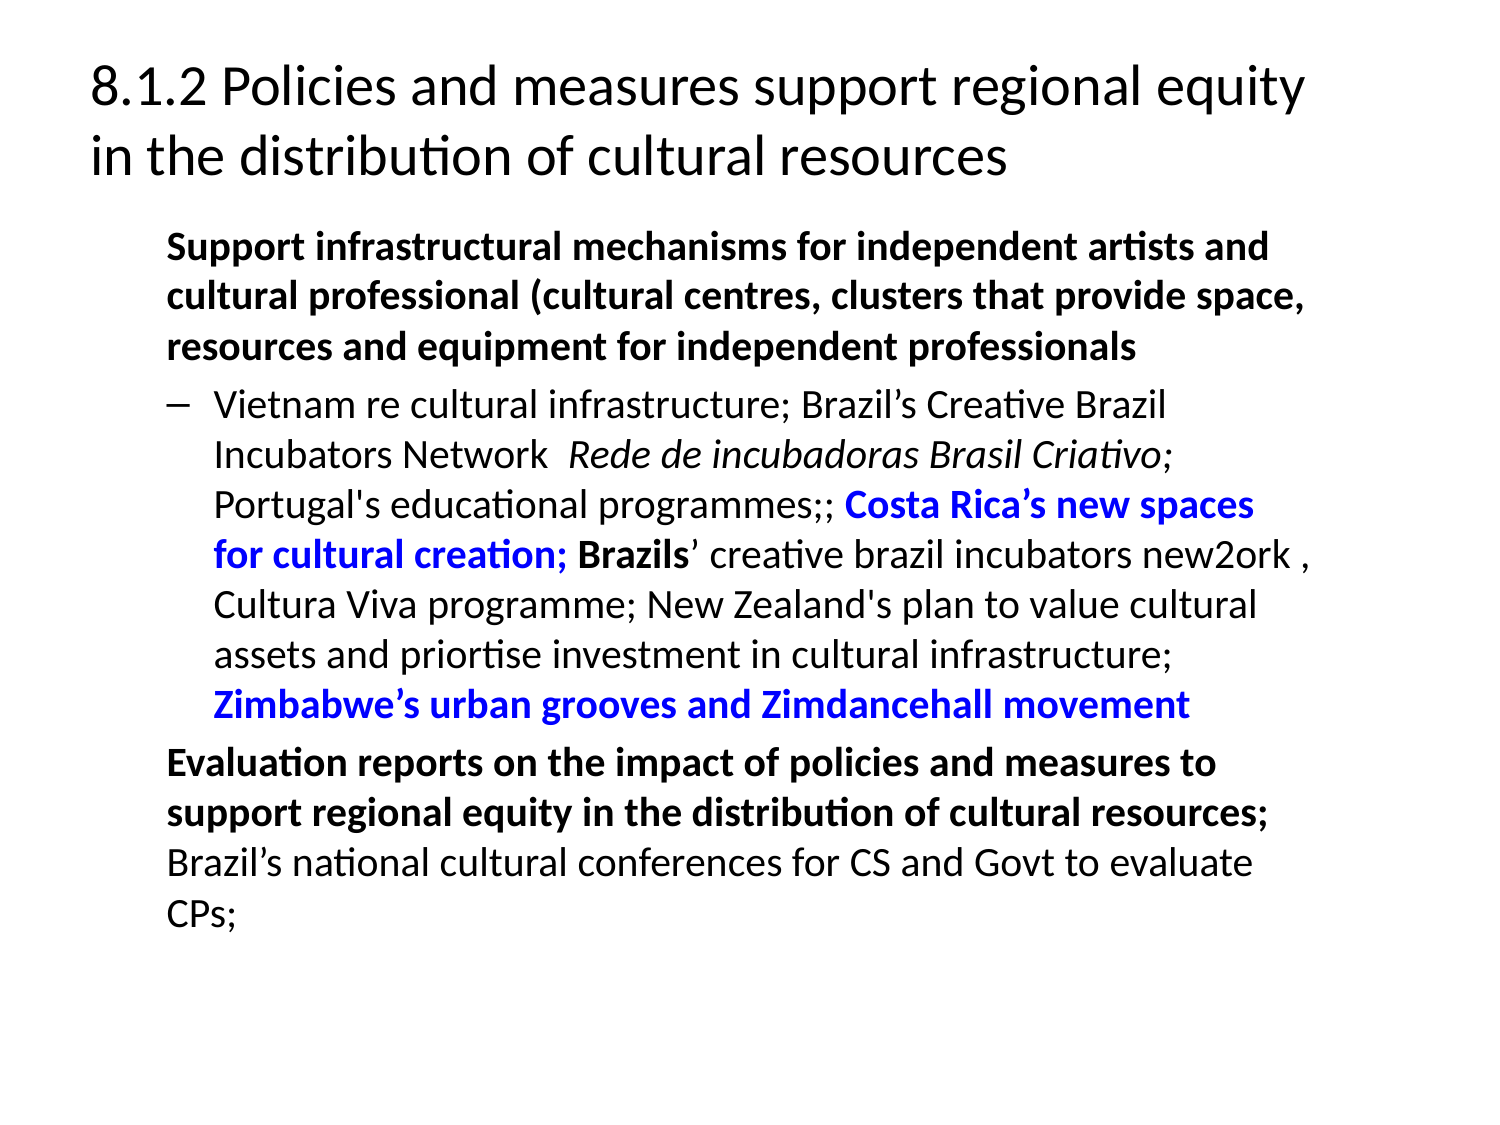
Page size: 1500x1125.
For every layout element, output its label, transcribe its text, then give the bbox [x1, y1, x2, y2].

list Support infrastructural mechanisms for independent artists and cultural professional (cultural centres, clusters that provide space, resources and equipment for independent professionals Vietnam re cultural infrastructure; Brazil’s Creative Brazil Incubators Network Rede de incubadoras Brasil Criativo; Portugal's educational programmes;; Costa Rica’s new spaces for cultural creation; Brazils’ creative brazil incubators new2ork , Cultura Viva programme; New Zealand's plan to value cultural assets and priortise investment in cultural infrastructure; Zimbabwe’s urban grooves and Zimdancehall movement Evaluation reports on the impact of policies and measures to support regional equity in the distribution of cultural resources; Brazil’s national cultural conferences for CS and Govt to evaluate CPs; [76, 210, 1327, 826]
title 8.1.2 Policies and measures support regional equity in the distribution of cultural resources [75, 23, 1325, 211]
